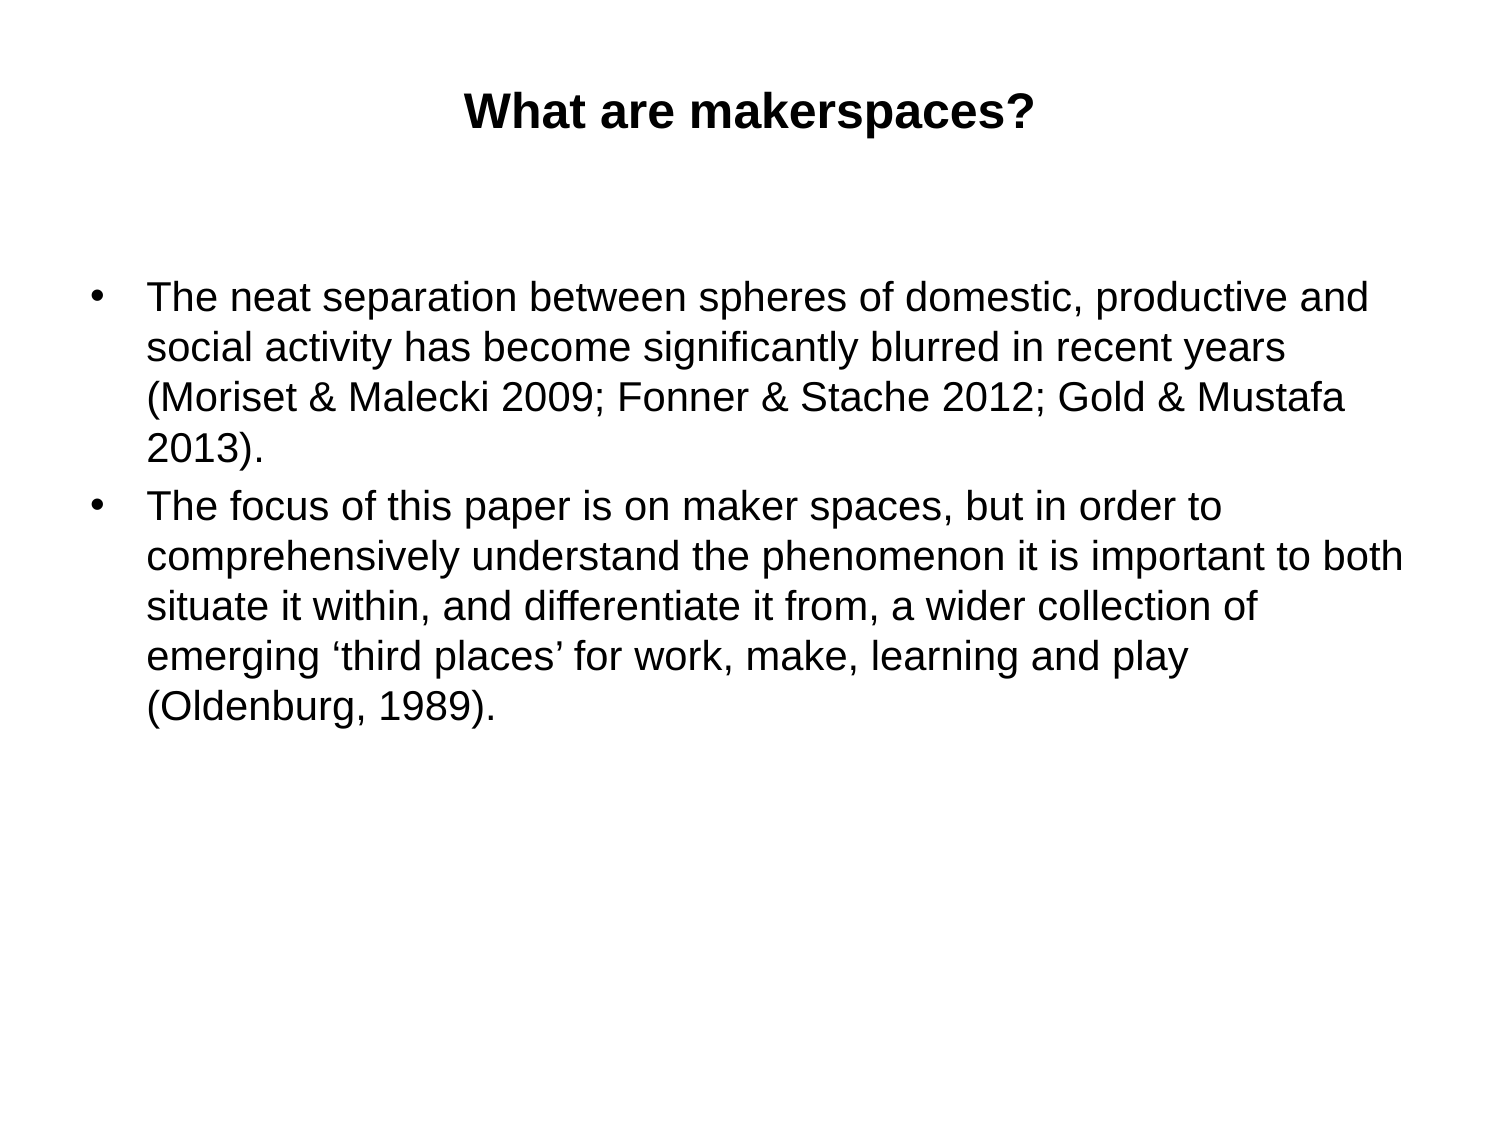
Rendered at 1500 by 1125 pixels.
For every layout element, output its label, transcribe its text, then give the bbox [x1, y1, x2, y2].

title What are makerspaces? [75, 45, 1425, 233]
list The neat separation between spheres of domestic, productive and social activity has become significantly blurred in recent years (Moriset & Malecki 2009; Fonner & Stache 2012; Gold & Mustafa 2013). The focus of this paper is on maker spaces, but in order to comprehensively understand the phenomenon it is important to both situate it within, and differentiate it from, a wider collection of emerging ‘third places’ for work, make, learning and play (Oldenburg, 1989). [75, 262, 1425, 1005]
